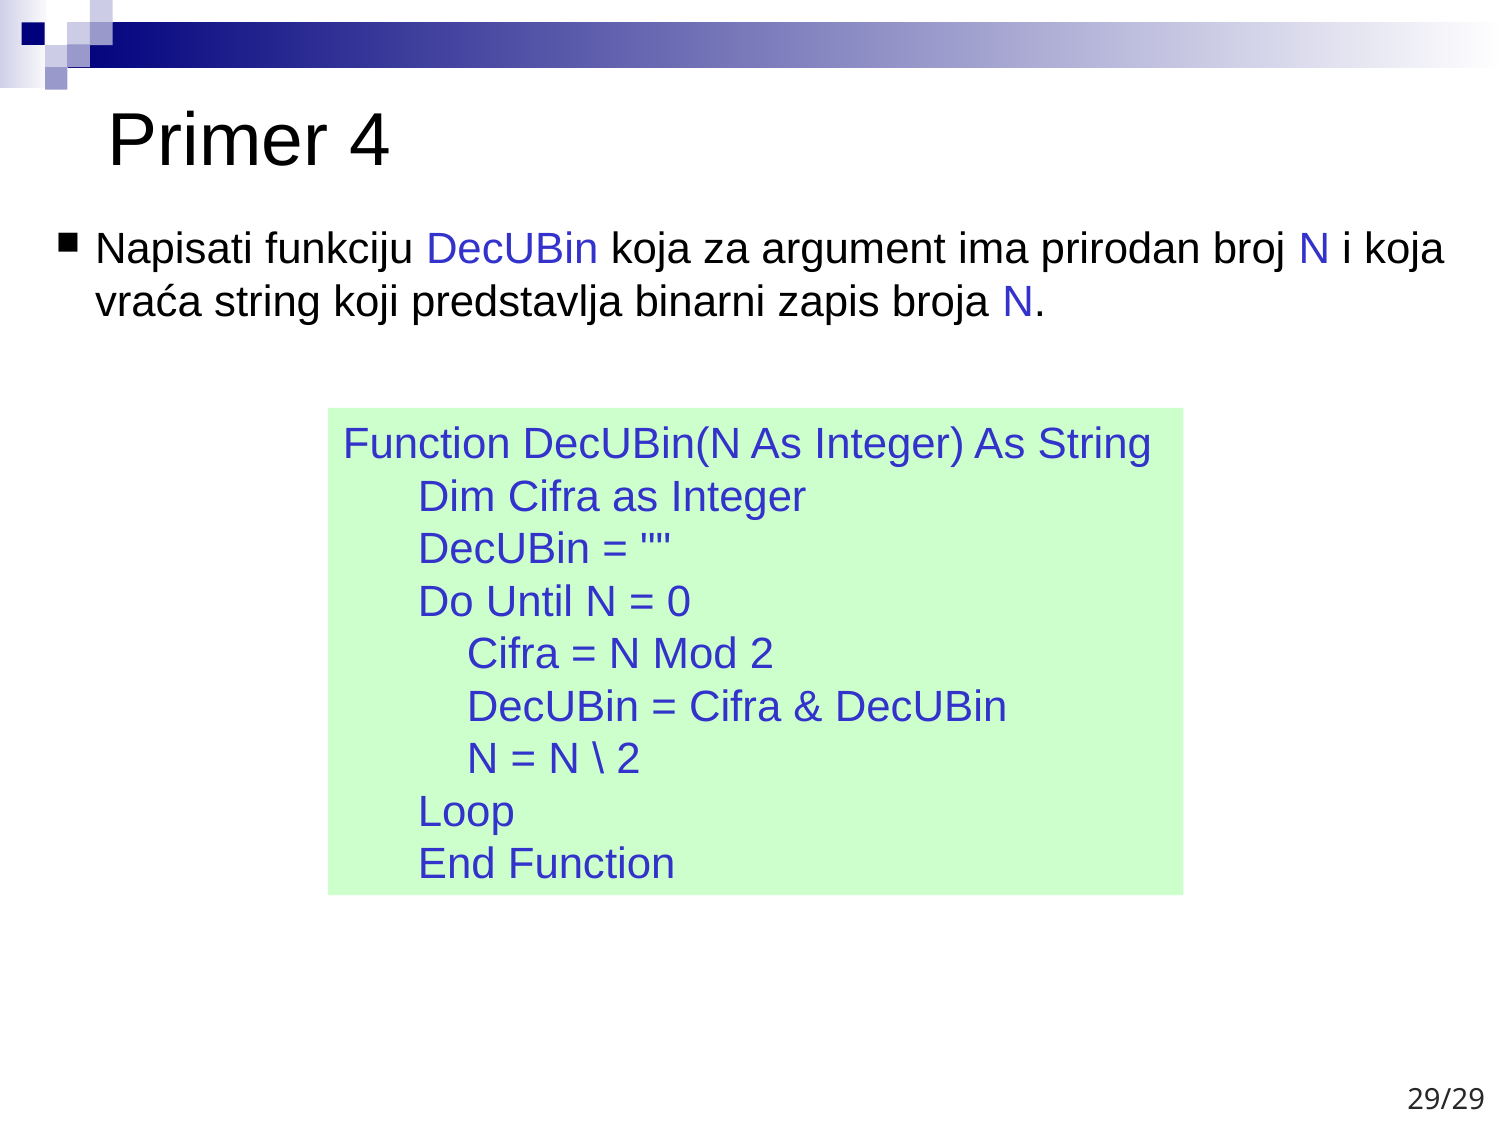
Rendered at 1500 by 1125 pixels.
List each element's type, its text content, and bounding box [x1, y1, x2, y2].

text_box Function DecUBin(N As Integer) As String Dim Cifra as Integer DecUBin = "" Do Until N = 0 Cifra = N Mod 2 DecUBin = Cifra & DecUBin N = N \ 2 Loop End Function [328, 407, 1184, 896]
title Primer 4 [92, 75, 411, 197]
text_box 29/29 [1374, 1072, 1500, 1123]
list Napisati funkciju DecUBin koja za argument ima prirodan broj N i koja vraća string koji predstavlja binarni zapis broja N. [46, 212, 1462, 352]
